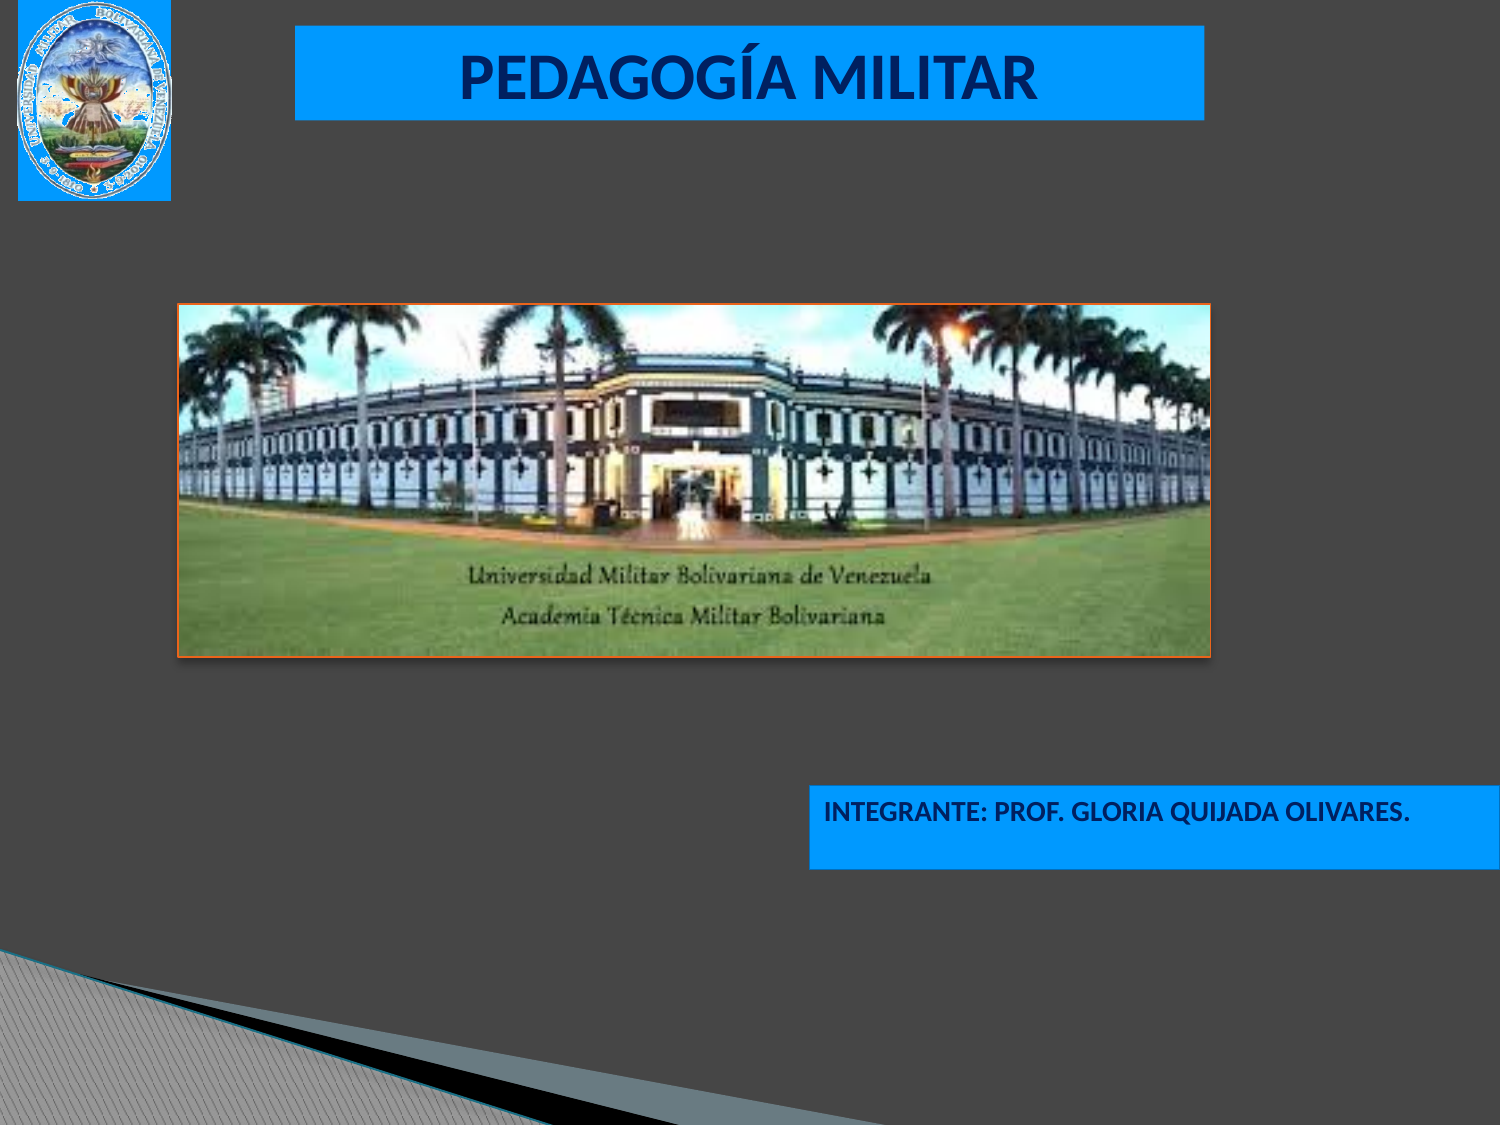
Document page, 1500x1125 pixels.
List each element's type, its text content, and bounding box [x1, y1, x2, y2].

text_box PEDAGOGÍA MILITAR [295, 25, 1205, 121]
picture [17, 0, 172, 201]
picture [178, 304, 1210, 657]
text_box INTEGRANTE: PROF. GLORIA QUIJADA OLIVARES. [809, 785, 1500, 870]
